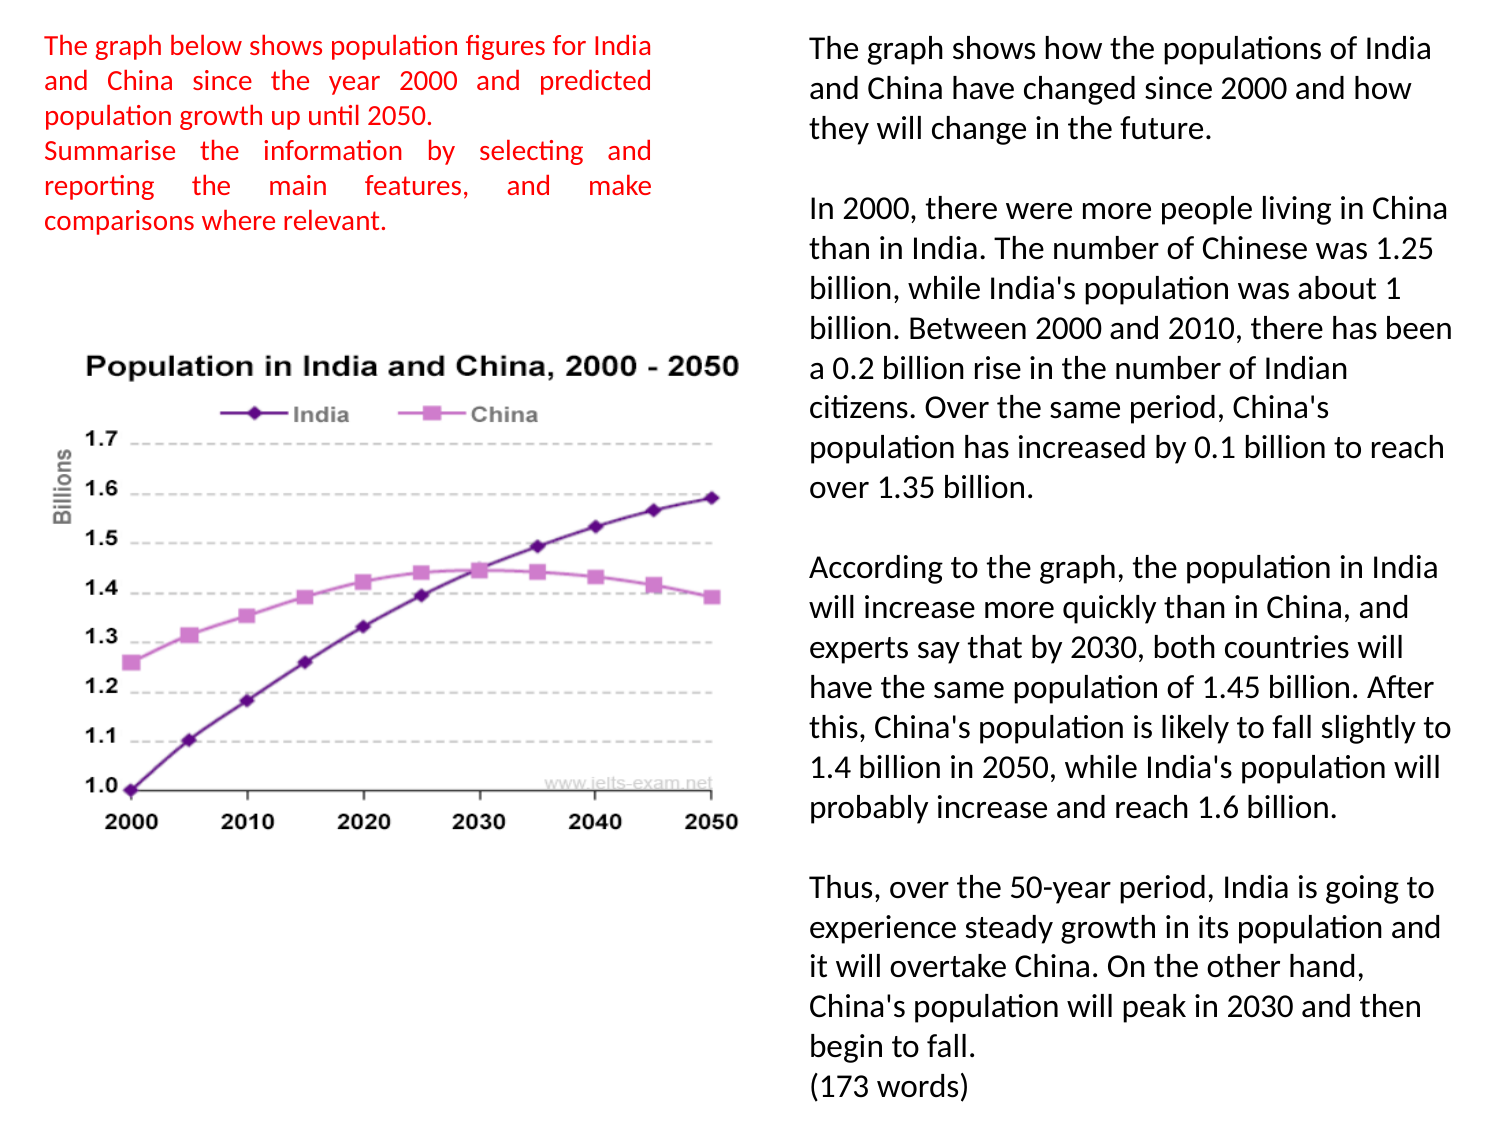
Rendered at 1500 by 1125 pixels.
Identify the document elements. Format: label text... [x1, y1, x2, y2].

text_box The graph below shows population figures for India and China since the year 2000 and predicted population growth up until 2050. Summarise the information by selecting and reporting the main features, and make comparisons where relevant. [29, 19, 668, 244]
text_box The graph shows how the populations of India and China have changed since 2000 and how they will change in the future. In 2000, there were more people living in China than in India. The number of Chinese was 1.25 billion, while India's population was about 1 billion. Between 2000 and 2010, there has been a 0.2 billion rise in the number of Indian citizens. Over the same period, China's population has increased by 0.1 billion to reach over 1.35 billion. According to the graph, the population in India will increase more quickly than in China, and experts say that by 2030, both countries will have the same population of 1.45 billion. After this, China's population is likely to fall slightly to 1.4 billion in 2050, while India's population will probably increase and reach 1.6 billion. Thus, over the 50-year period, India is going to experience steady growth in its population and it will overtake China. On the other hand, China's population will peak in 2030 and then begin to fall. (173 words) [794, 19, 1473, 1112]
picture [29, 343, 795, 841]
